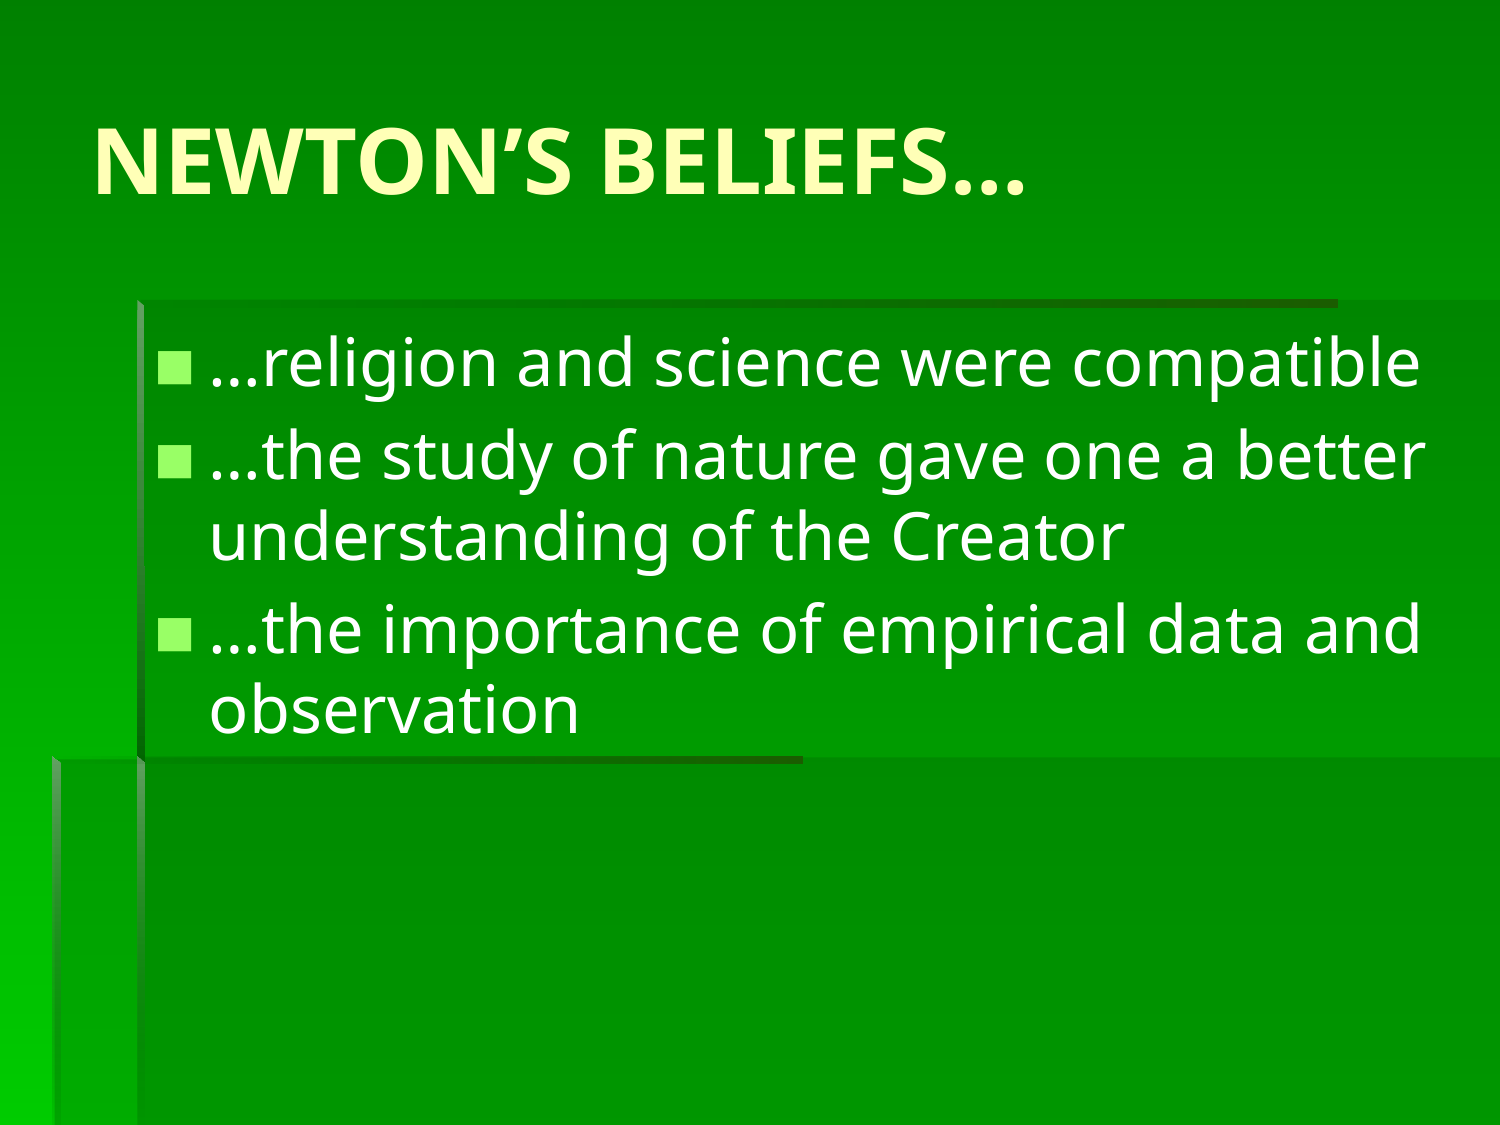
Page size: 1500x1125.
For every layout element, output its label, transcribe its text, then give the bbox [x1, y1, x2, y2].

list …religion and science were compatible …the study of nature gave one a better understanding of the Creator …the importance of empirical data and observation [137, 312, 1451, 1000]
title NEWTON’S BELIEFS… [75, 40, 1451, 275]
